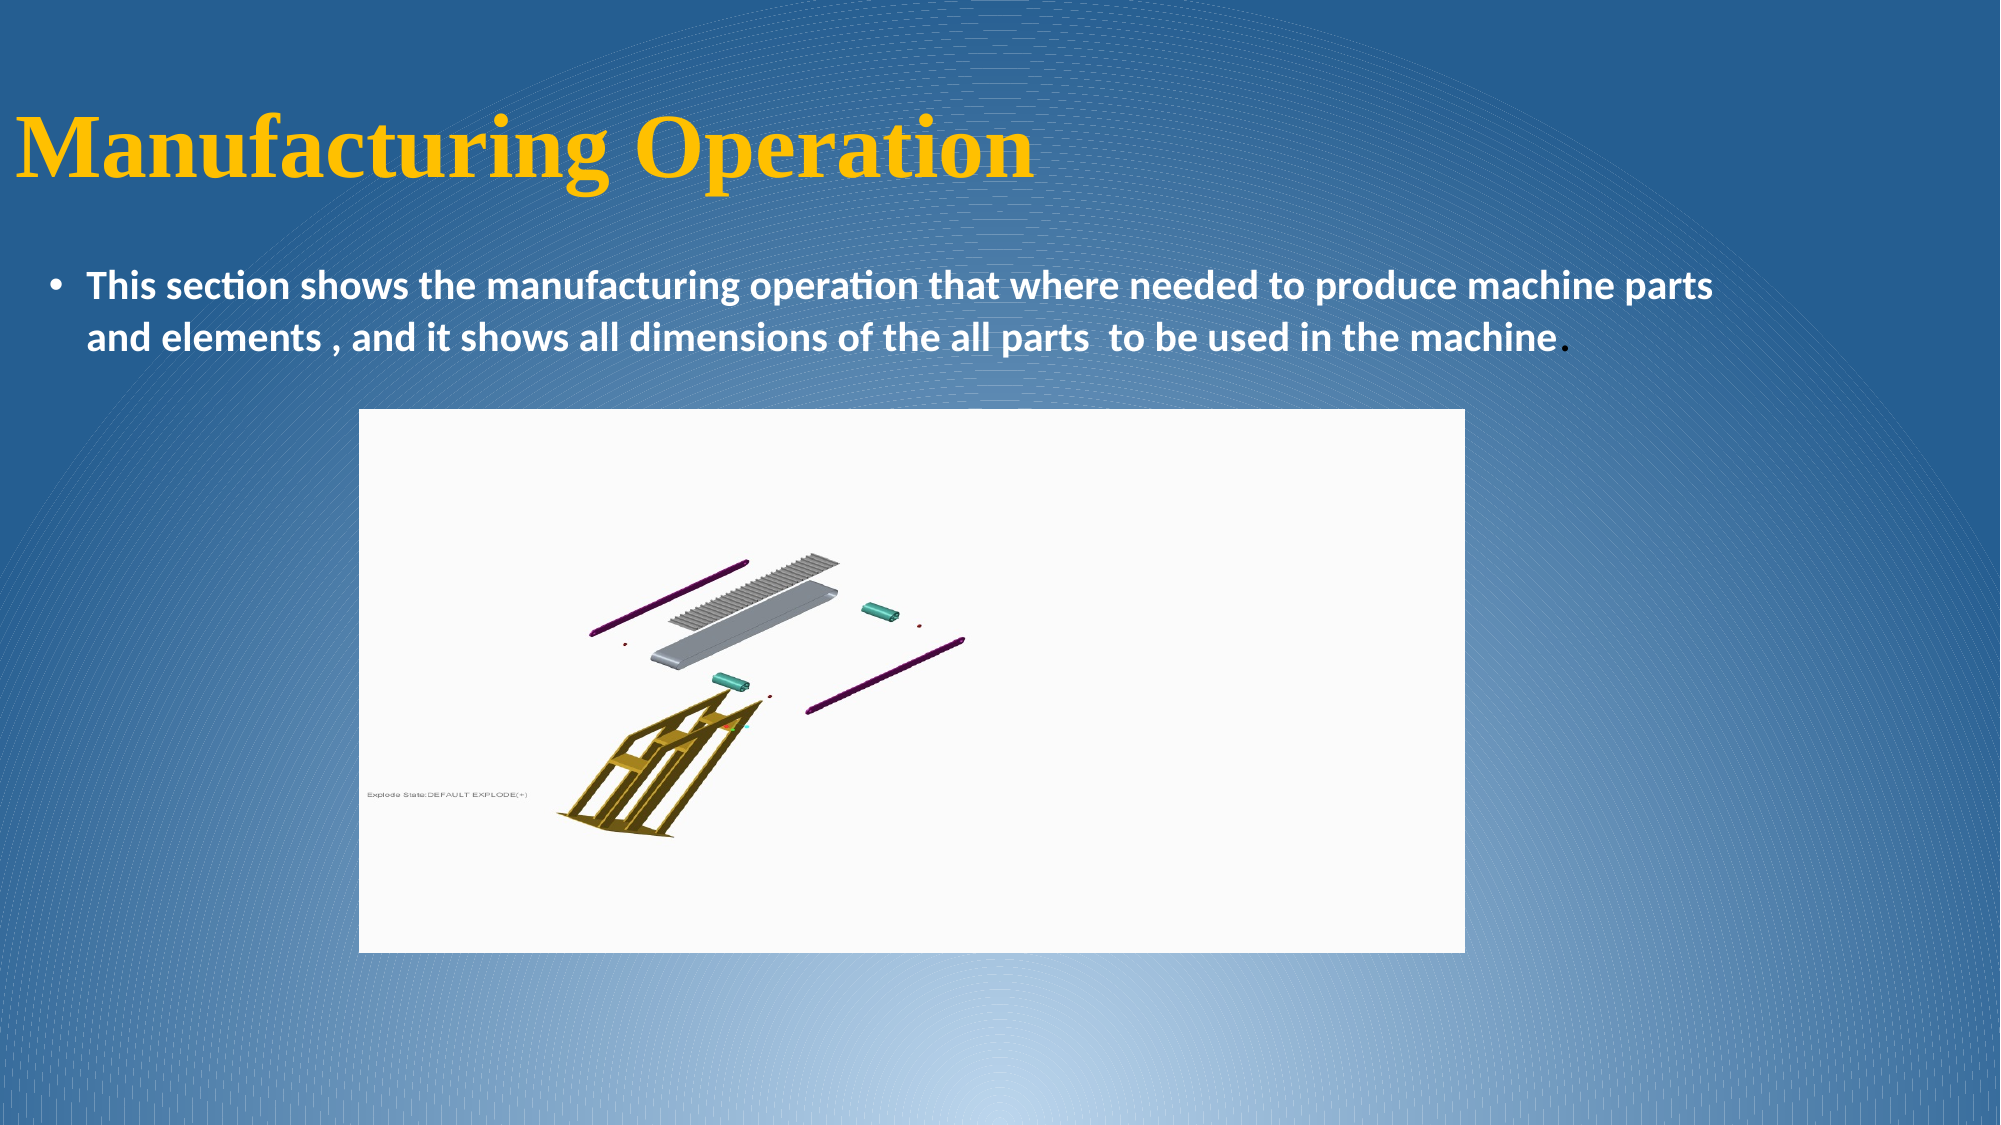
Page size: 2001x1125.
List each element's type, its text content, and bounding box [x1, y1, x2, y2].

picture [359, 409, 1465, 953]
title Manufacturing Operation [0, 38, 1725, 257]
list This section shows the manufacturing operation that where needed to produce machine parts and elements , and it shows all dimensions of the all parts to be used in the machine. [33, 256, 1759, 970]
